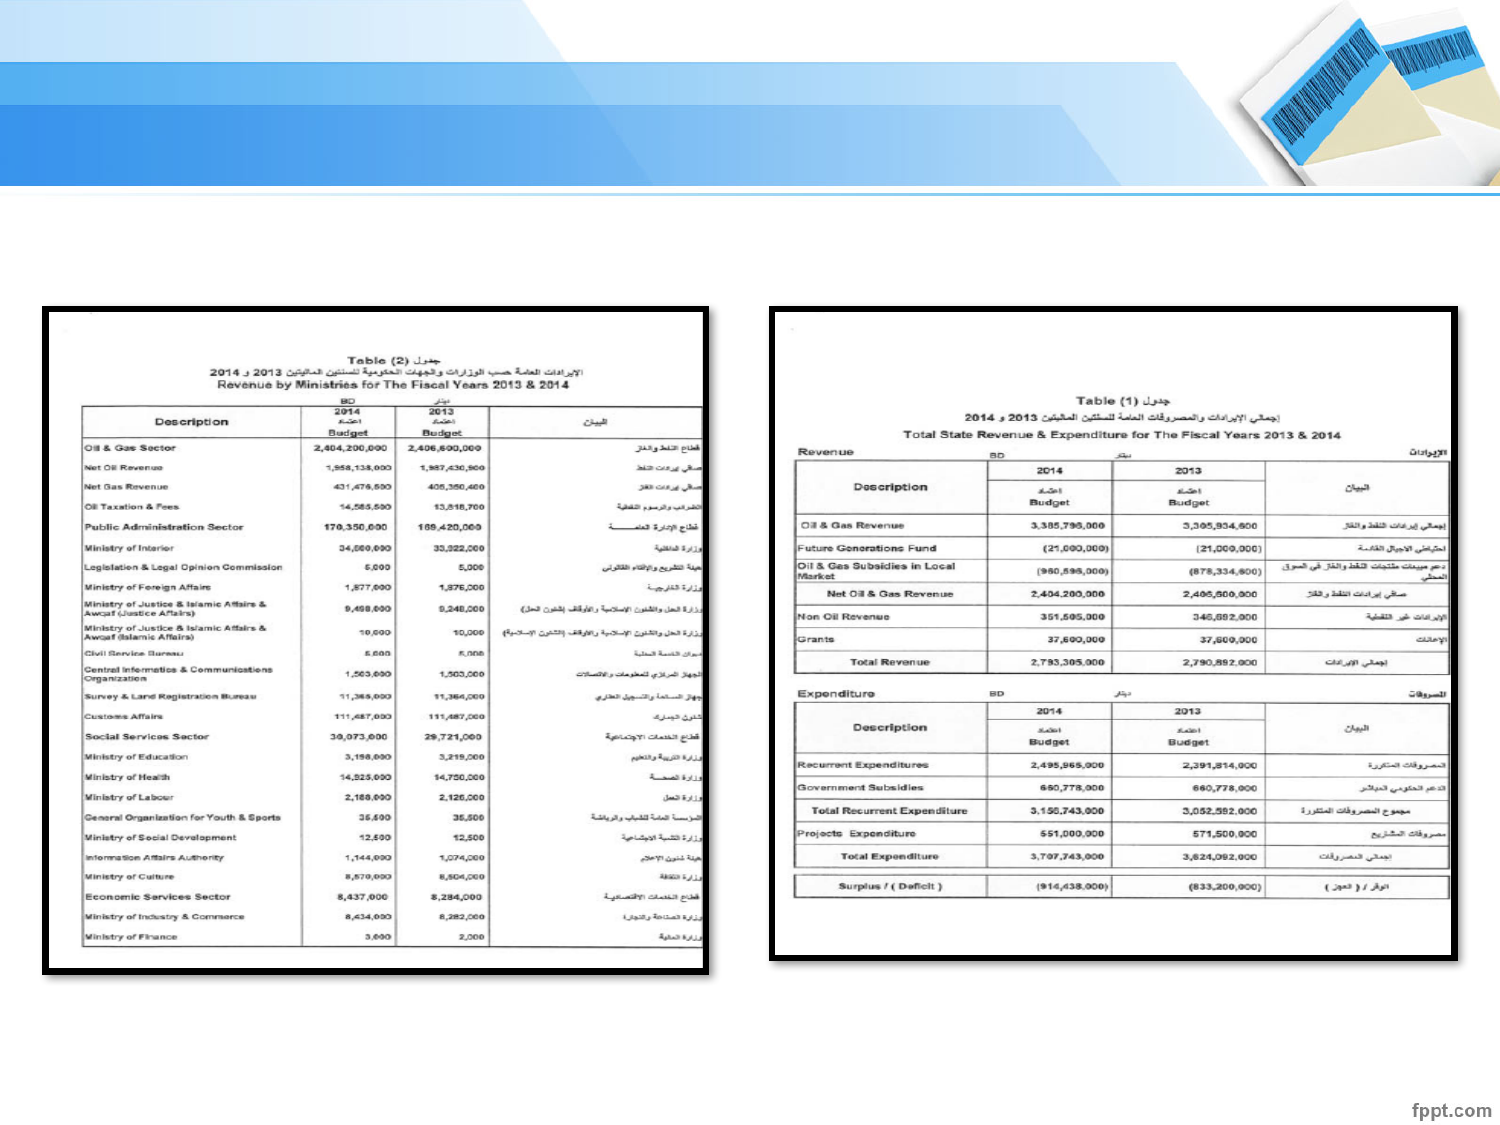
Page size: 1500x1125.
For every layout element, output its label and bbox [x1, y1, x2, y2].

list [774, 311, 1452, 955]
picture [0, 0, 1500, 1125]
